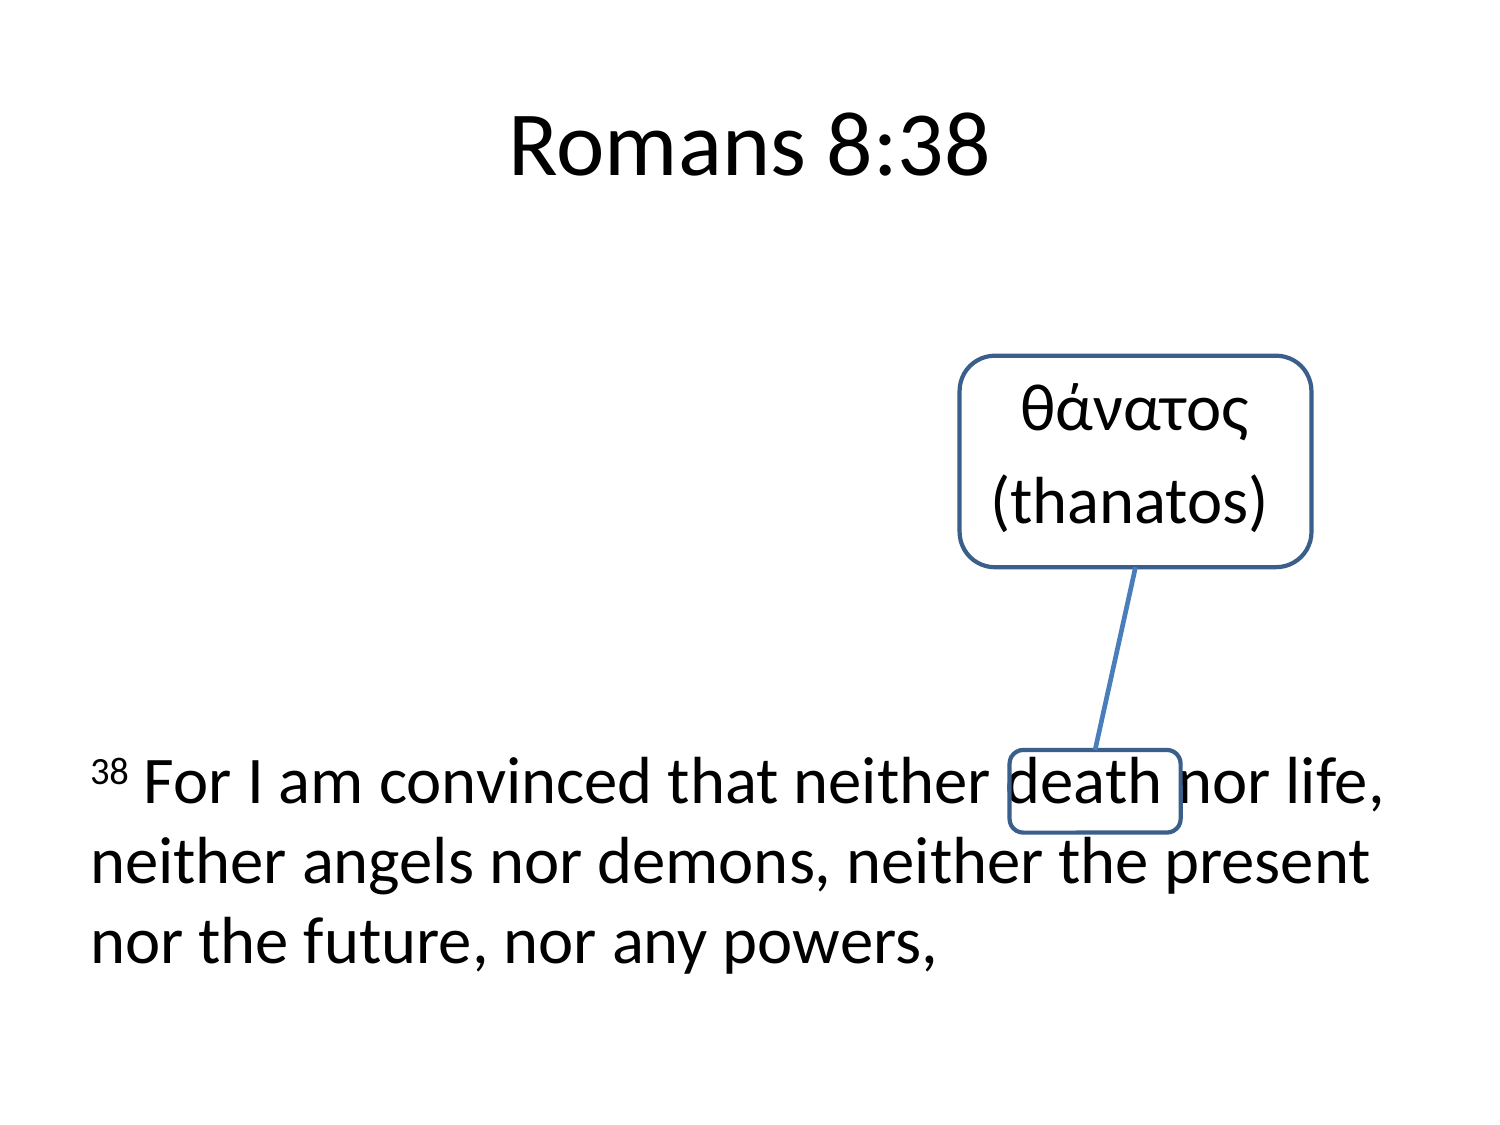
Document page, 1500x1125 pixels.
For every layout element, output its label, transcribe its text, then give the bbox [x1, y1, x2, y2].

text_box [957, 353, 1314, 570]
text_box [1094, 566, 1136, 751]
title Romans 8:38 [75, 45, 1425, 233]
text_box [1007, 747, 1183, 835]
list θάνατος (thanatos) 38 For I am convinced that neither death nor life, neither angels nor demons, neither the present nor the future, nor any powers, [75, 262, 1425, 1005]
